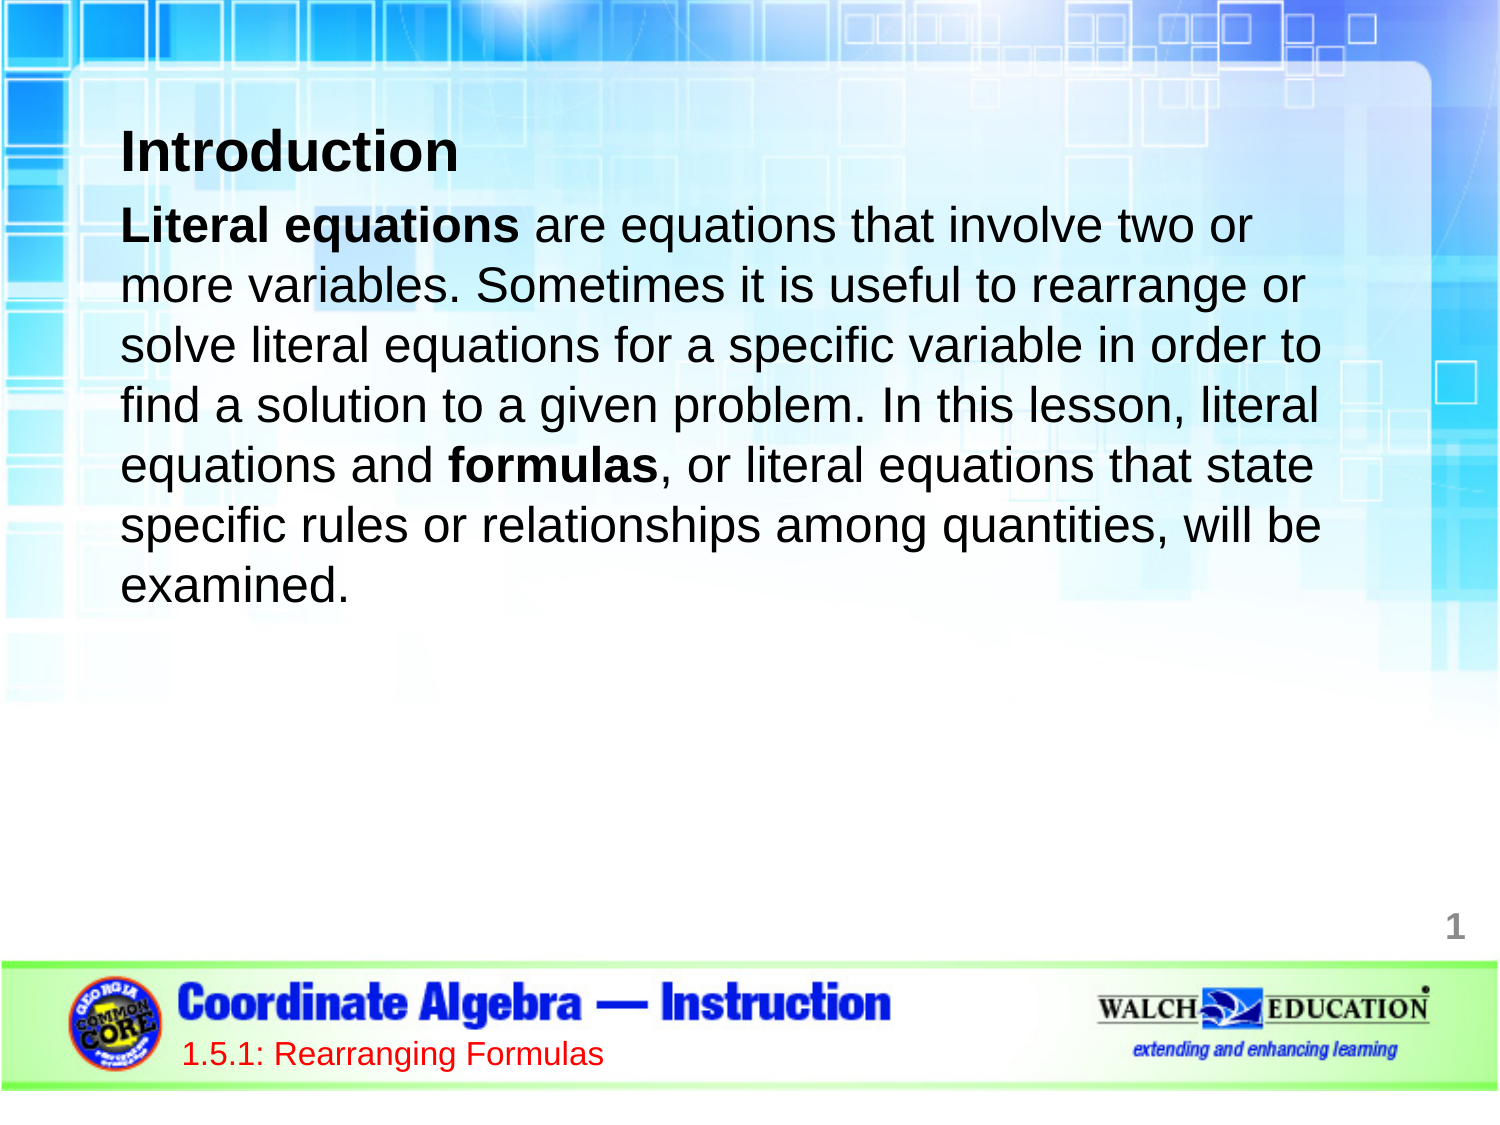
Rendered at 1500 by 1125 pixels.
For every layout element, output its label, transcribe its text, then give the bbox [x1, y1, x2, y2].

list 1.5.1: Rearranging Formulas [166, 1024, 1074, 1069]
picture [1, 0, 1500, 1091]
subtitle Introduction Literal equations are equations that involve two or more variables. Sometimes it is useful to rearrange or solve literal equations for a specific variable in order to find a solution to a given problem. In this lesson, literal equations and formulas, or literal equations that state specific rules or relationships among quantities, will be examined. [105, 105, 1394, 925]
slide_number 1 [1361, 901, 1481, 949]
